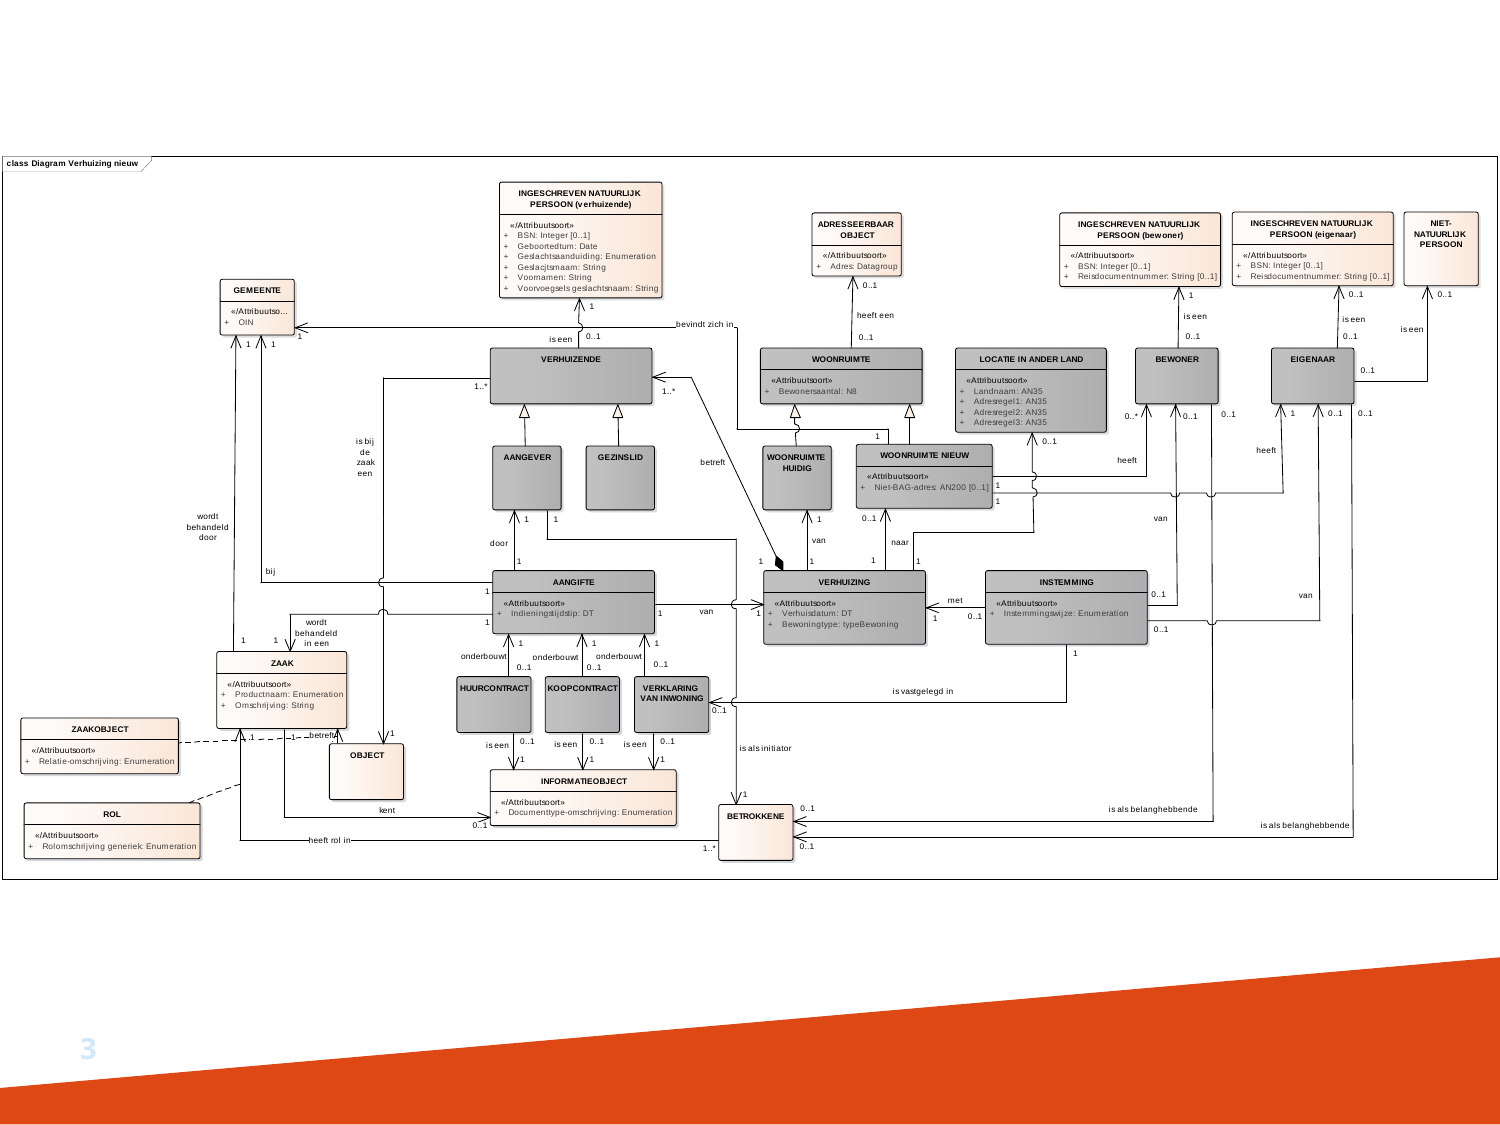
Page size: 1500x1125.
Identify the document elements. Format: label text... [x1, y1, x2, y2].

picture [0, 153, 1500, 882]
slide_number 3 [64, 1023, 172, 1071]
